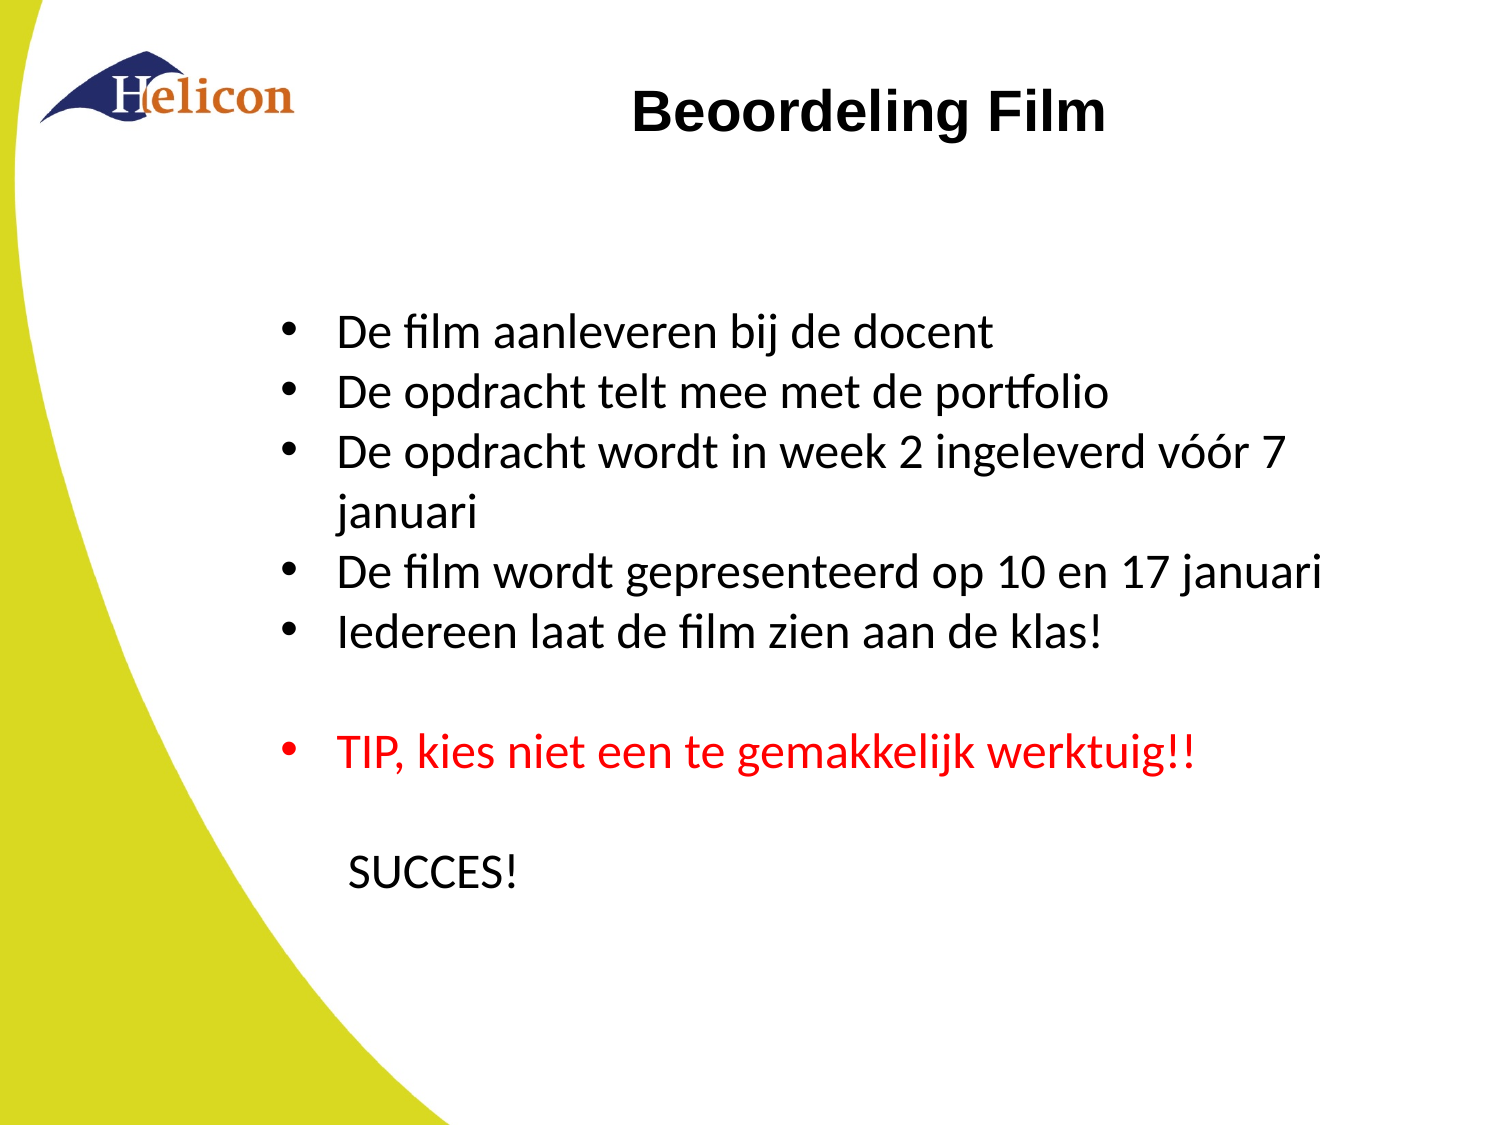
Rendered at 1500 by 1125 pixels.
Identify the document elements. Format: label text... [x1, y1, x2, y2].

picture [0, 0, 1500, 1125]
text_box De film aanleveren bij de docent De opdracht telt mee met de portfolio De opdracht wordt in week 2 ingeleverd vóór 7 januari De film wordt gepresenteerd op 10 en 17 januari Iedereen laat de film zien aan de klas! TIP, kies niet een te gemakkelijk werktuig!! SUCCES! [265, 290, 1353, 906]
title Beoordeling Film [324, 54, 1415, 161]
